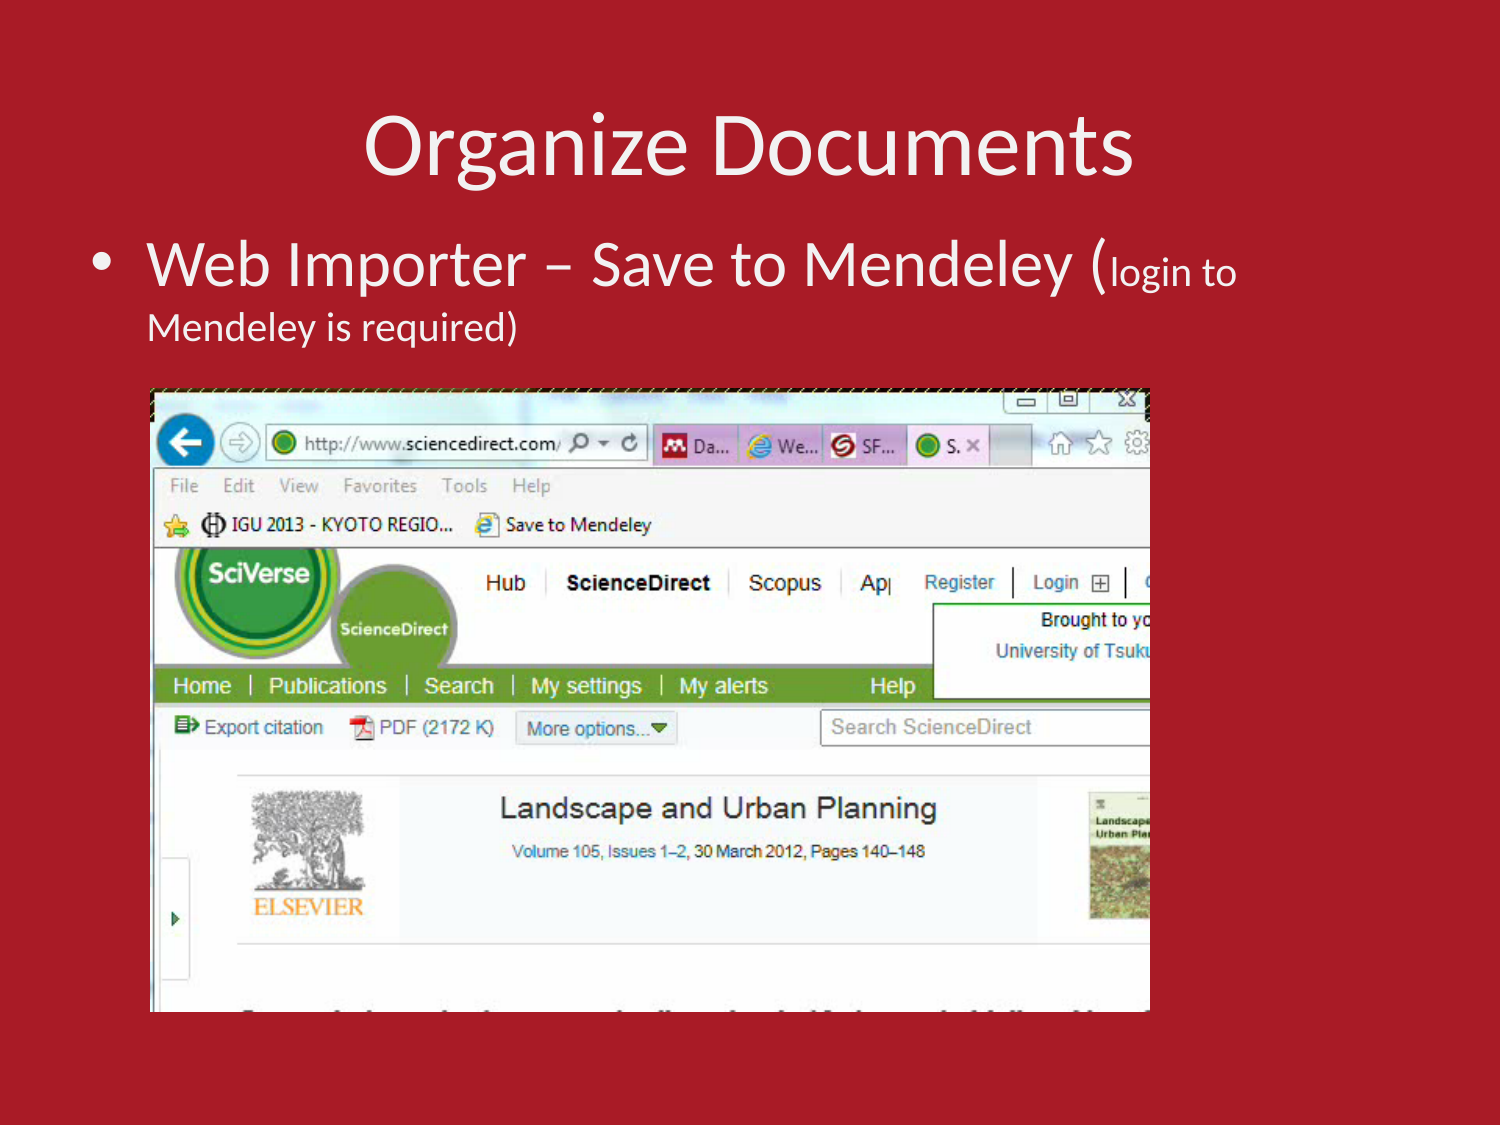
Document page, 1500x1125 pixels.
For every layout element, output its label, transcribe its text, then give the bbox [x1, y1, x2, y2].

list Web Importer – Save to Mendeley (login to Mendeley is required) [75, 212, 1425, 955]
title Organize Documents [75, 45, 1425, 212]
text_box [149, 387, 1151, 1013]
